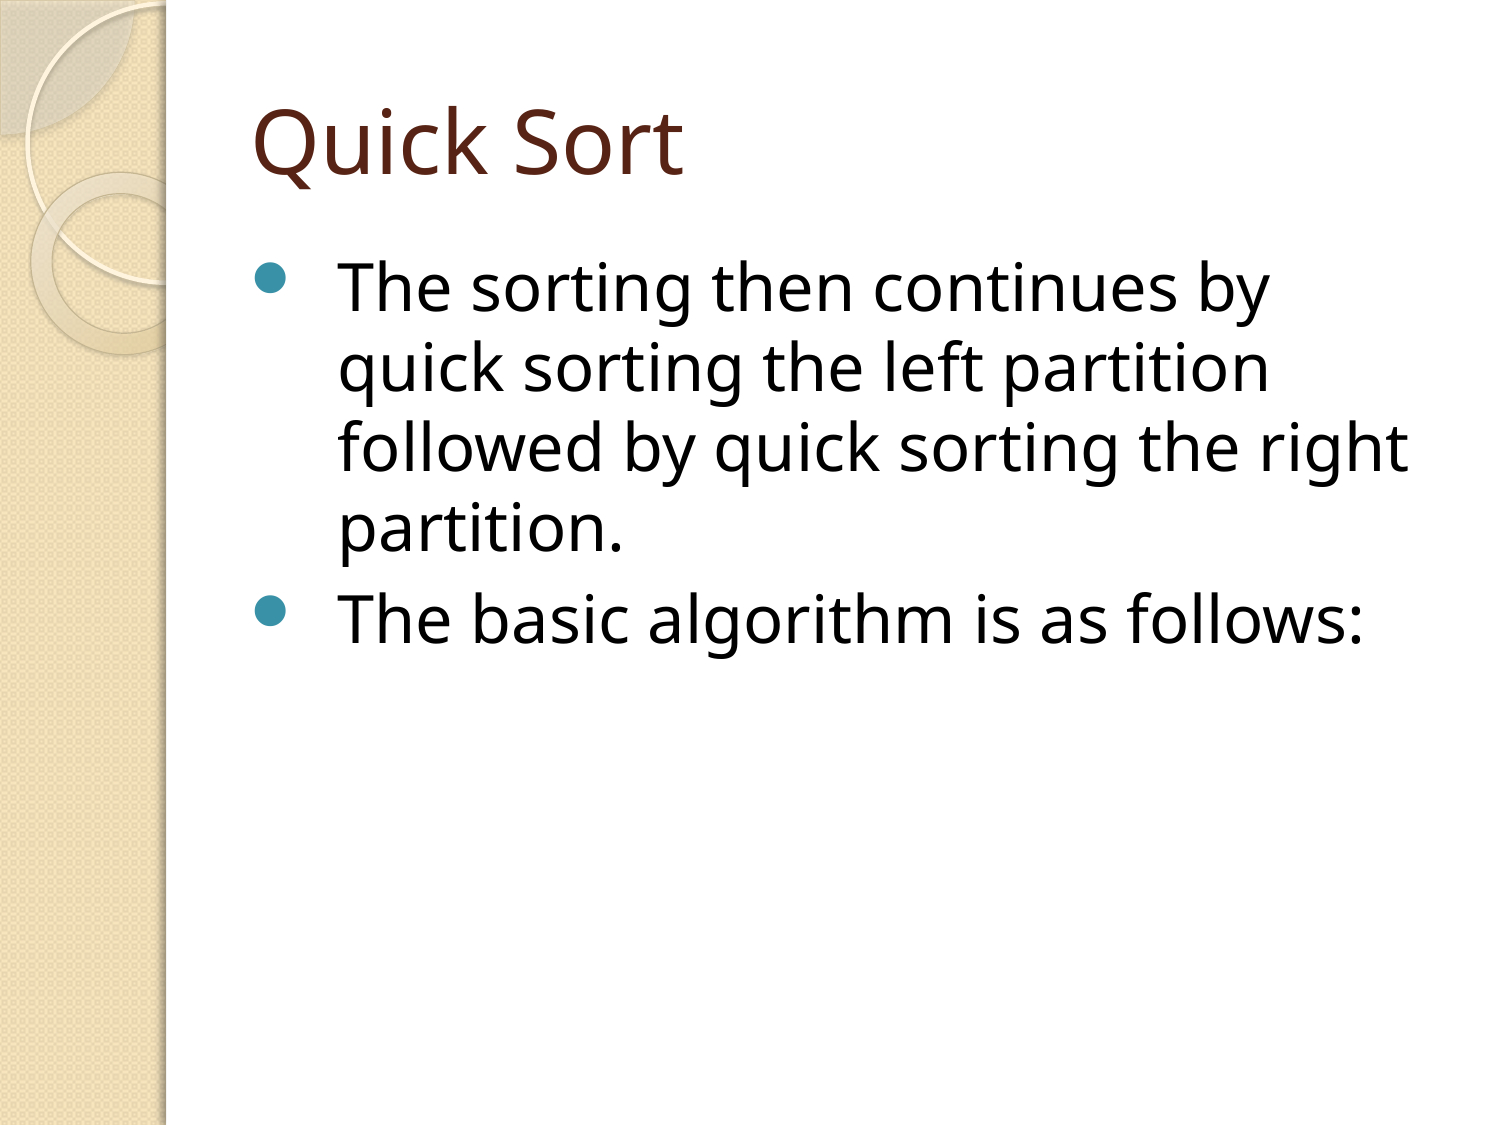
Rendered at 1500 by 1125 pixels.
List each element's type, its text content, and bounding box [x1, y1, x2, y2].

title Quick Sort [235, 45, 1466, 233]
list The sorting then continues by quick sorting the left partition followed by quick sorting the right partition. The basic algorithm is as follows: [235, 237, 1466, 1026]
